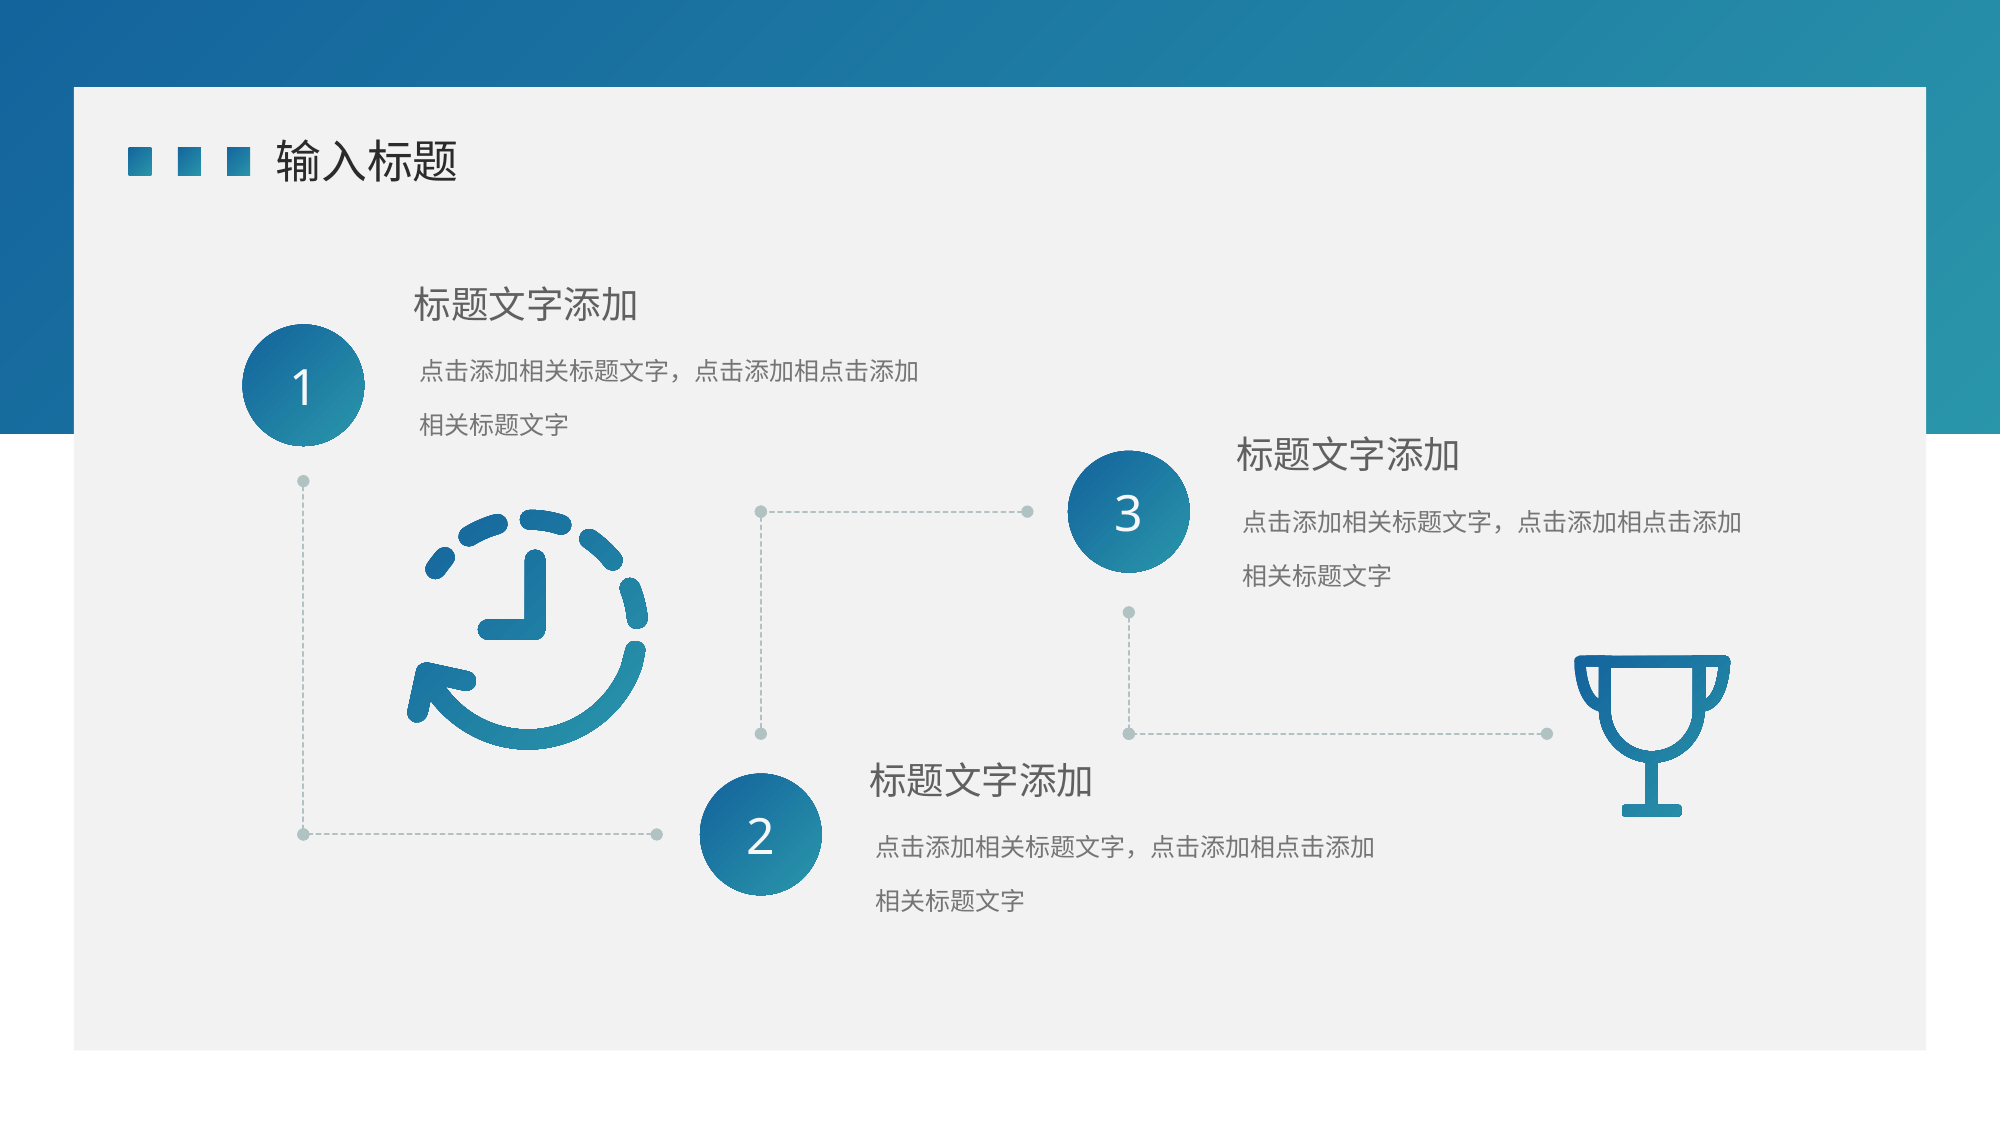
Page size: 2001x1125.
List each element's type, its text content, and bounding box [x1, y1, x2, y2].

text_box [457, 512, 509, 548]
text_box [1573, 654, 1732, 818]
text_box [476, 548, 547, 641]
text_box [1221, 424, 1770, 593]
text_box [424, 546, 456, 581]
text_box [128, 124, 534, 196]
text_box [481, 639, 647, 751]
text_box [518, 508, 573, 536]
text_box [406, 661, 479, 741]
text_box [854, 749, 1403, 918]
text_box 3 [1066, 449, 1191, 574]
text_box [618, 576, 649, 630]
text_box 2 [698, 772, 823, 897]
text_box 1 [241, 323, 366, 448]
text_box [398, 273, 947, 442]
text_box [578, 528, 624, 572]
